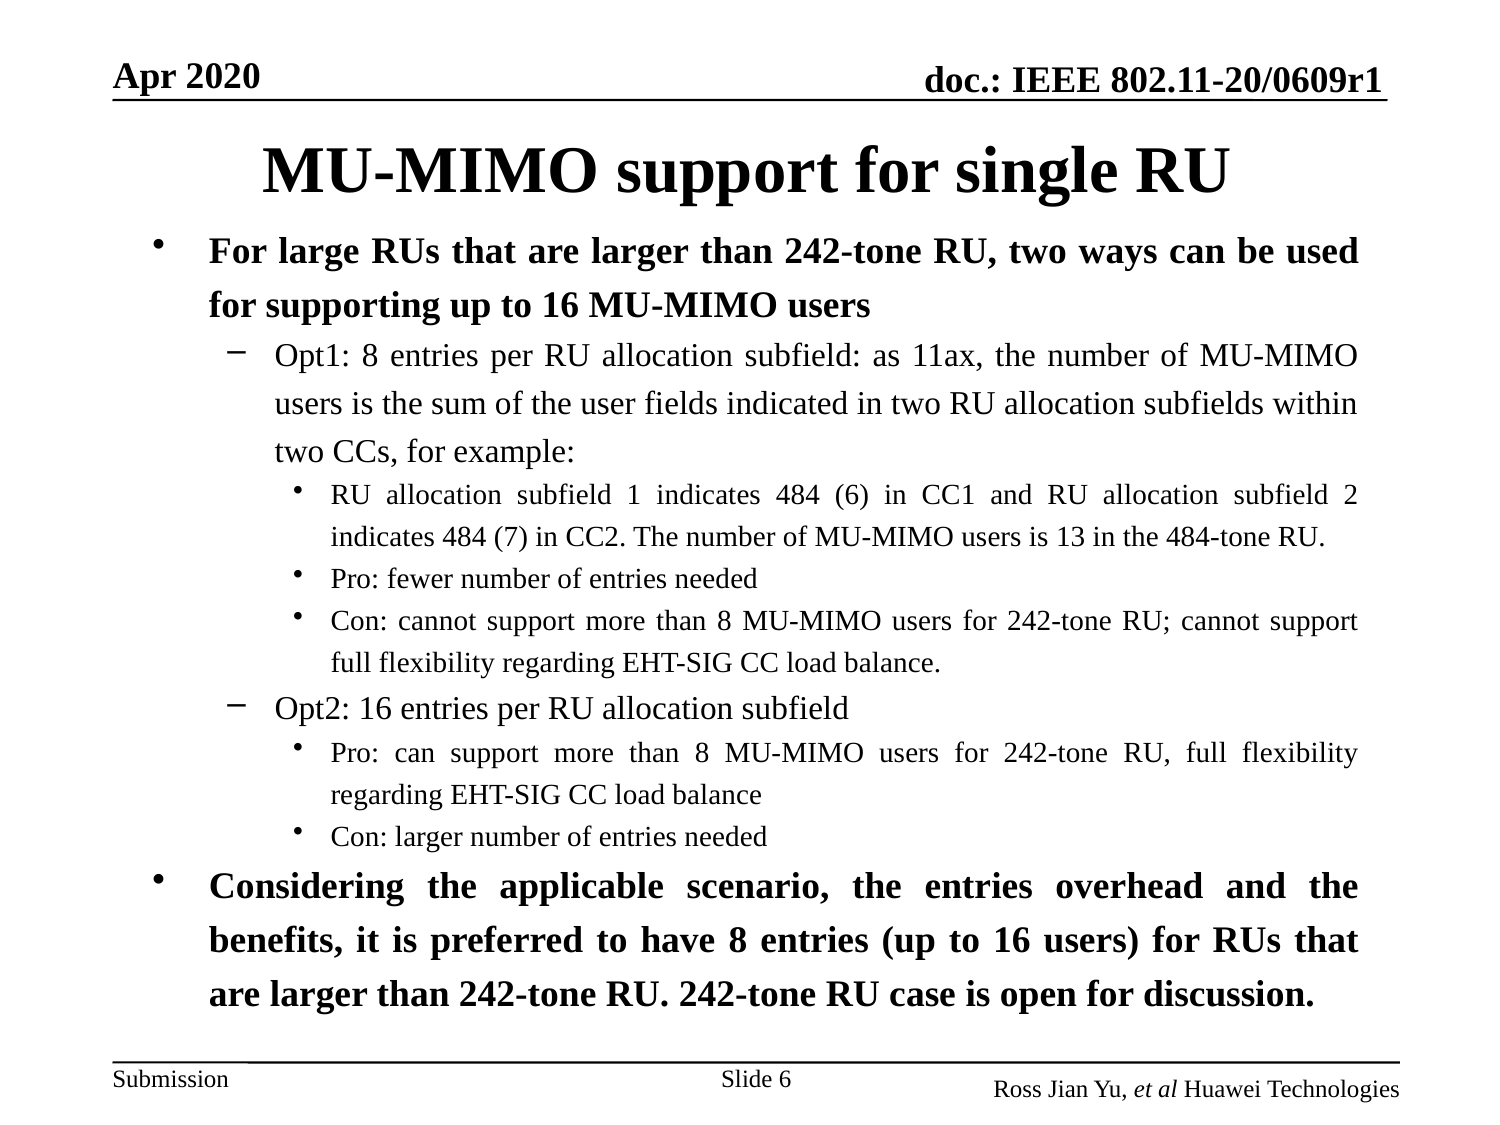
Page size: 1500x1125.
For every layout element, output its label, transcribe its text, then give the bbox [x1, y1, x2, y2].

title MU-MIMO support for single RU [99, 121, 1413, 210]
list For large RUs that are larger than 242-tone RU, two ways can be used for supporting up to 16 MU-MIMO users Opt1: 8 entries per RU allocation subfield: as 11ax, the number of MU-MIMO users is the sum of the user fields indicated in two RU allocation subfields within two CCs, for example: RU allocation subfield 1 indicates 484 (6) in CC1 and RU allocation subfield 2 indicates 484 (7) in CC2. The number of MU-MIMO users is 13 in the 484-tone RU. Pro: fewer number of entries needed Con: cannot support more than 8 MU-MIMO users for 242-tone RU; cannot support full flexibility regarding EHT-SIG CC load balance. Opt2: 16 entries per RU allocation subfield Pro: can support more than 8 MU-MIMO users for 242-tone RU, full flexibility regarding EHT-SIG CC load balance Con: larger number of entries needed Considering the applicable scenario, the entries overhead and the benefits, it is preferred to have 8 entries (up to 16 users) for RUs that are larger than 242-tone RU. 242-tone RU case is open for discussion. [137, 210, 1376, 1026]
slide_number Slide 6 [712, 1061, 800, 1093]
